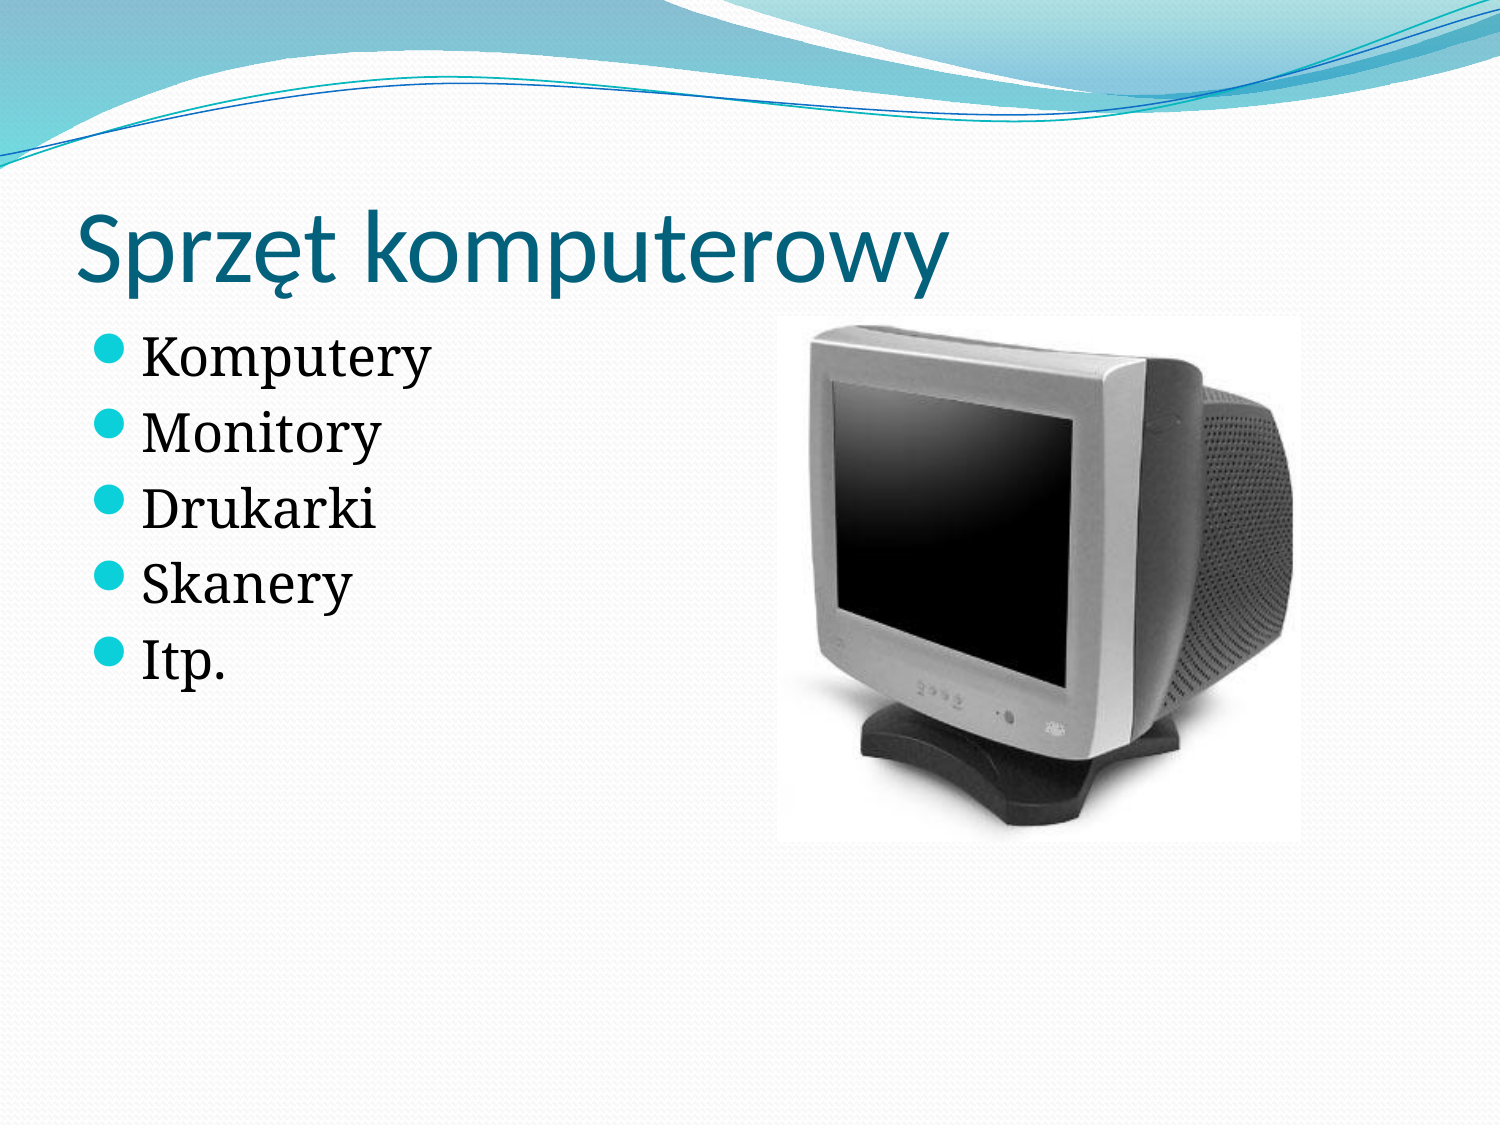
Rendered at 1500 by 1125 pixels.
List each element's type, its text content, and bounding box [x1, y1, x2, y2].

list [777, 316, 1302, 842]
title Sprzęt komputerowy [75, 115, 1425, 303]
list Komputery Monitory Drukarki Skanery Itp. [75, 314, 738, 1043]
